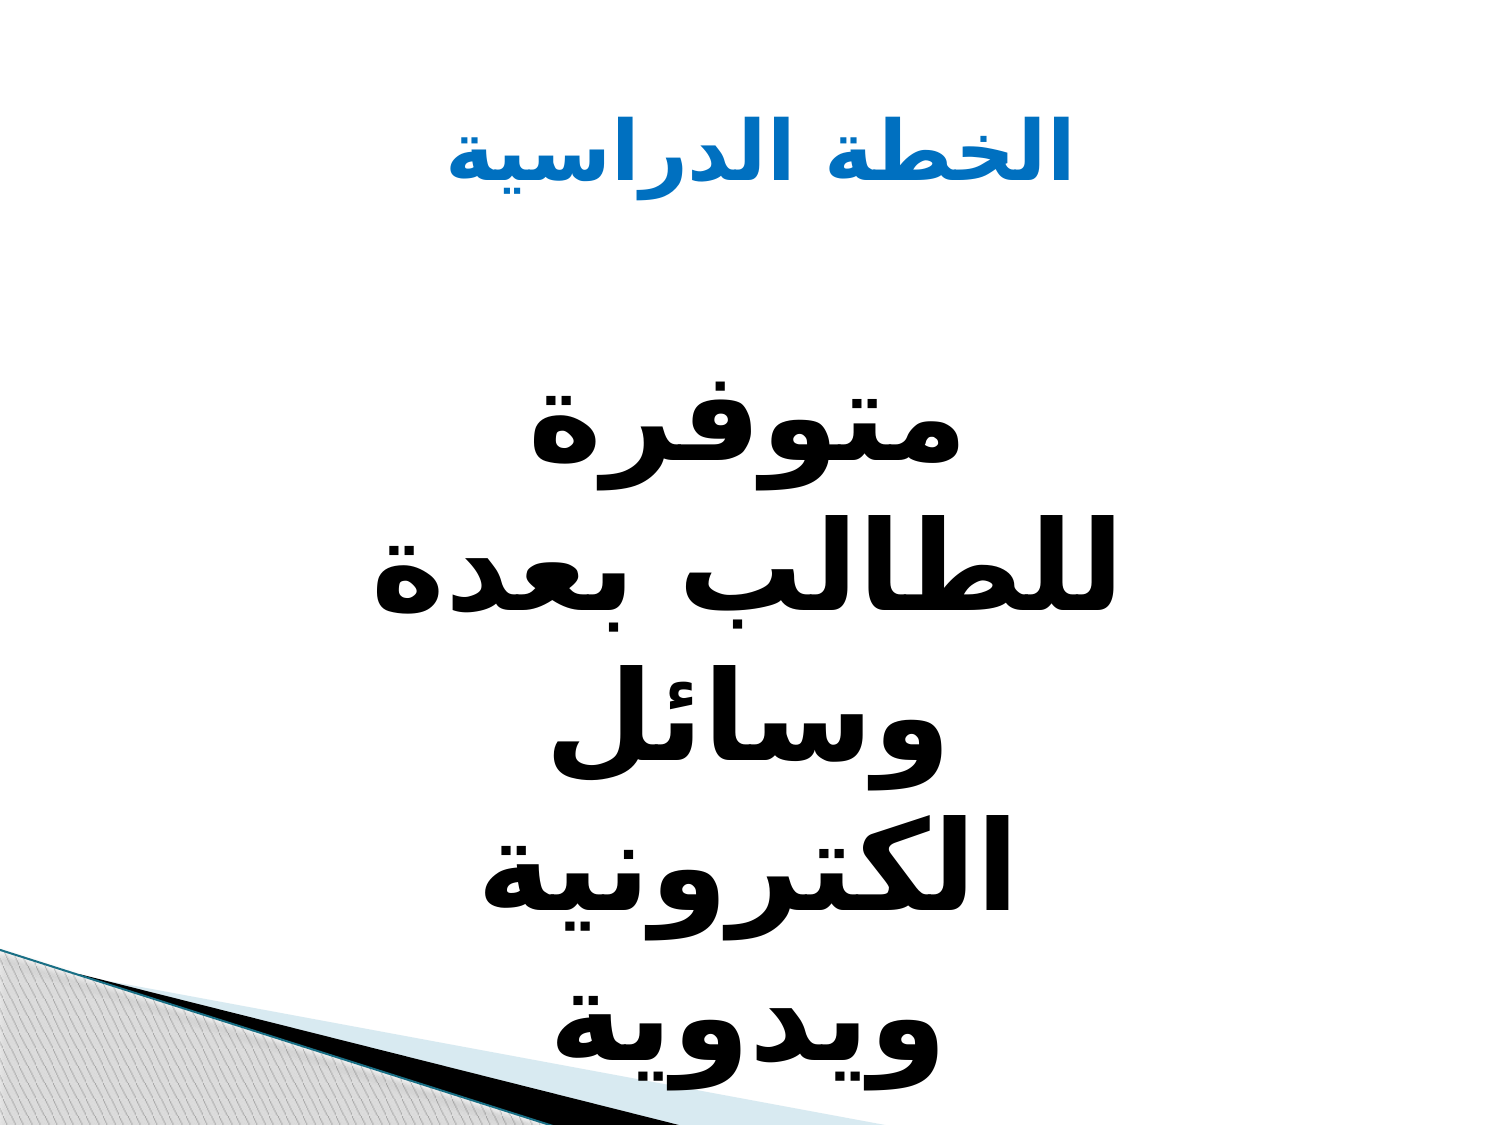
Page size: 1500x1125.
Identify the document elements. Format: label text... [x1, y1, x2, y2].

text_box متوفرة للطالب بعدة وسائل الكترونية ويدوية متوفرة على lms [304, 328, 1193, 1125]
text_box الخطة الدراسية [279, 78, 1243, 216]
